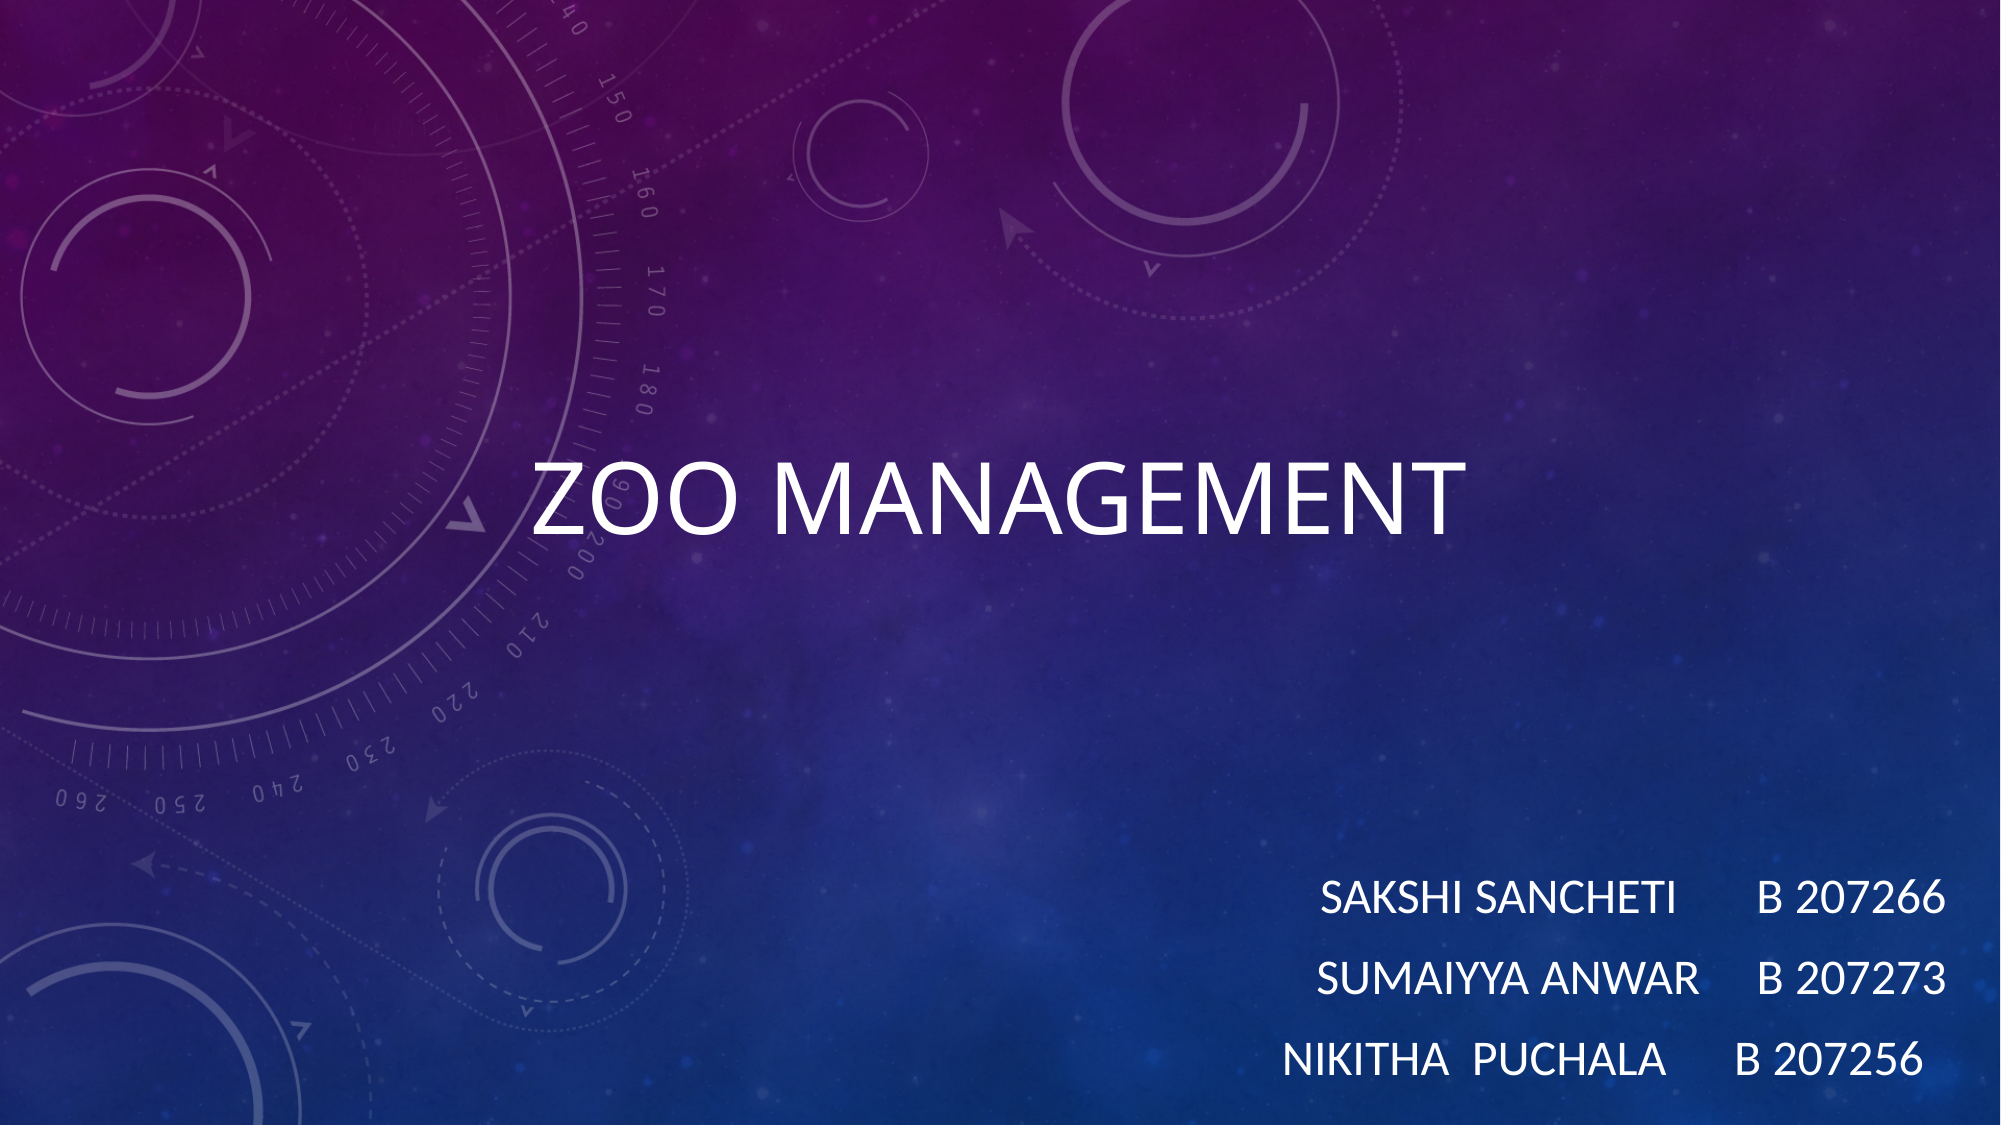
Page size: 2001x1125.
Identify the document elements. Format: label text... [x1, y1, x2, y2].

picture [0, 0, 2001, 1125]
subtitle SAKSHI SANCHETI b 207266 SUMAIYYA ANWAR B 207273 NIKITHA PUCHALA B 207256 [781, 856, 1962, 1087]
title ZOO MANAGEMENT [301, 165, 1483, 563]
